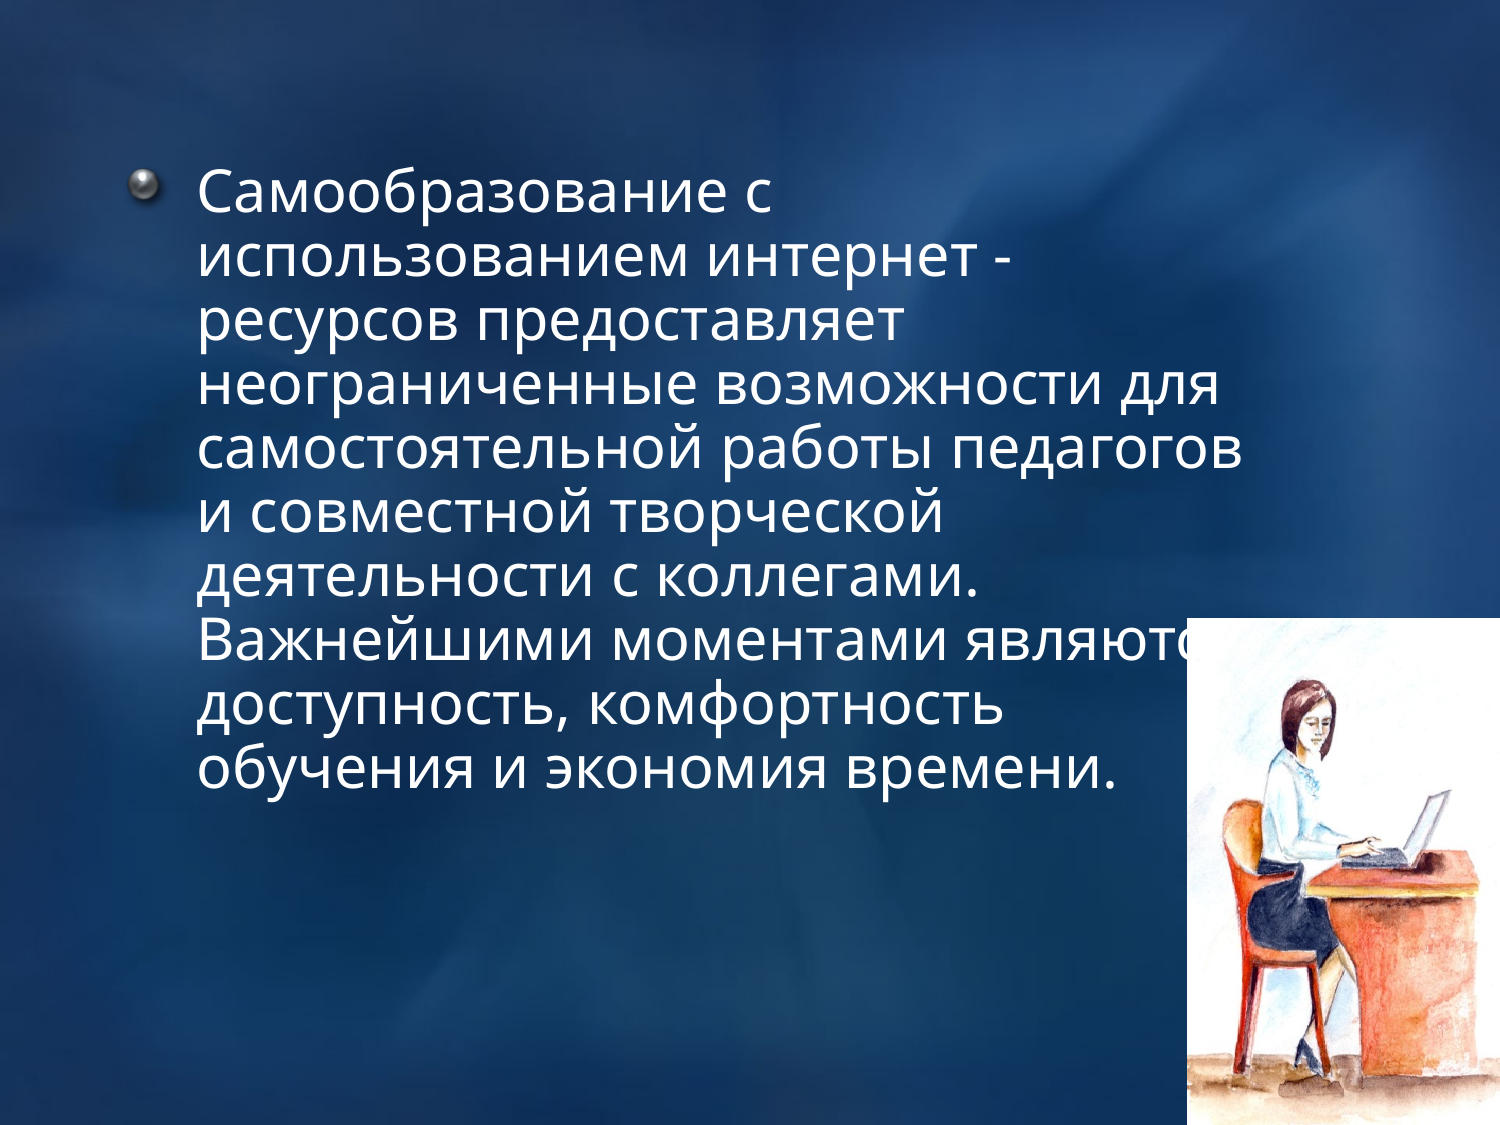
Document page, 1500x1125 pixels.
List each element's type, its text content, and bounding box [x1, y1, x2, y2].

list Самообразование с использованием интернет - ресурсов предоставляет неограниченные возможности для самостоятельной работы педагогов и совместной творческой деятельности с коллегами. Важнейшими моментами являются доступность, комфортность обучения и экономия времени. [123, 160, 1258, 846]
picture [0, 0, 1500, 1125]
title [41, 19, 1447, 185]
